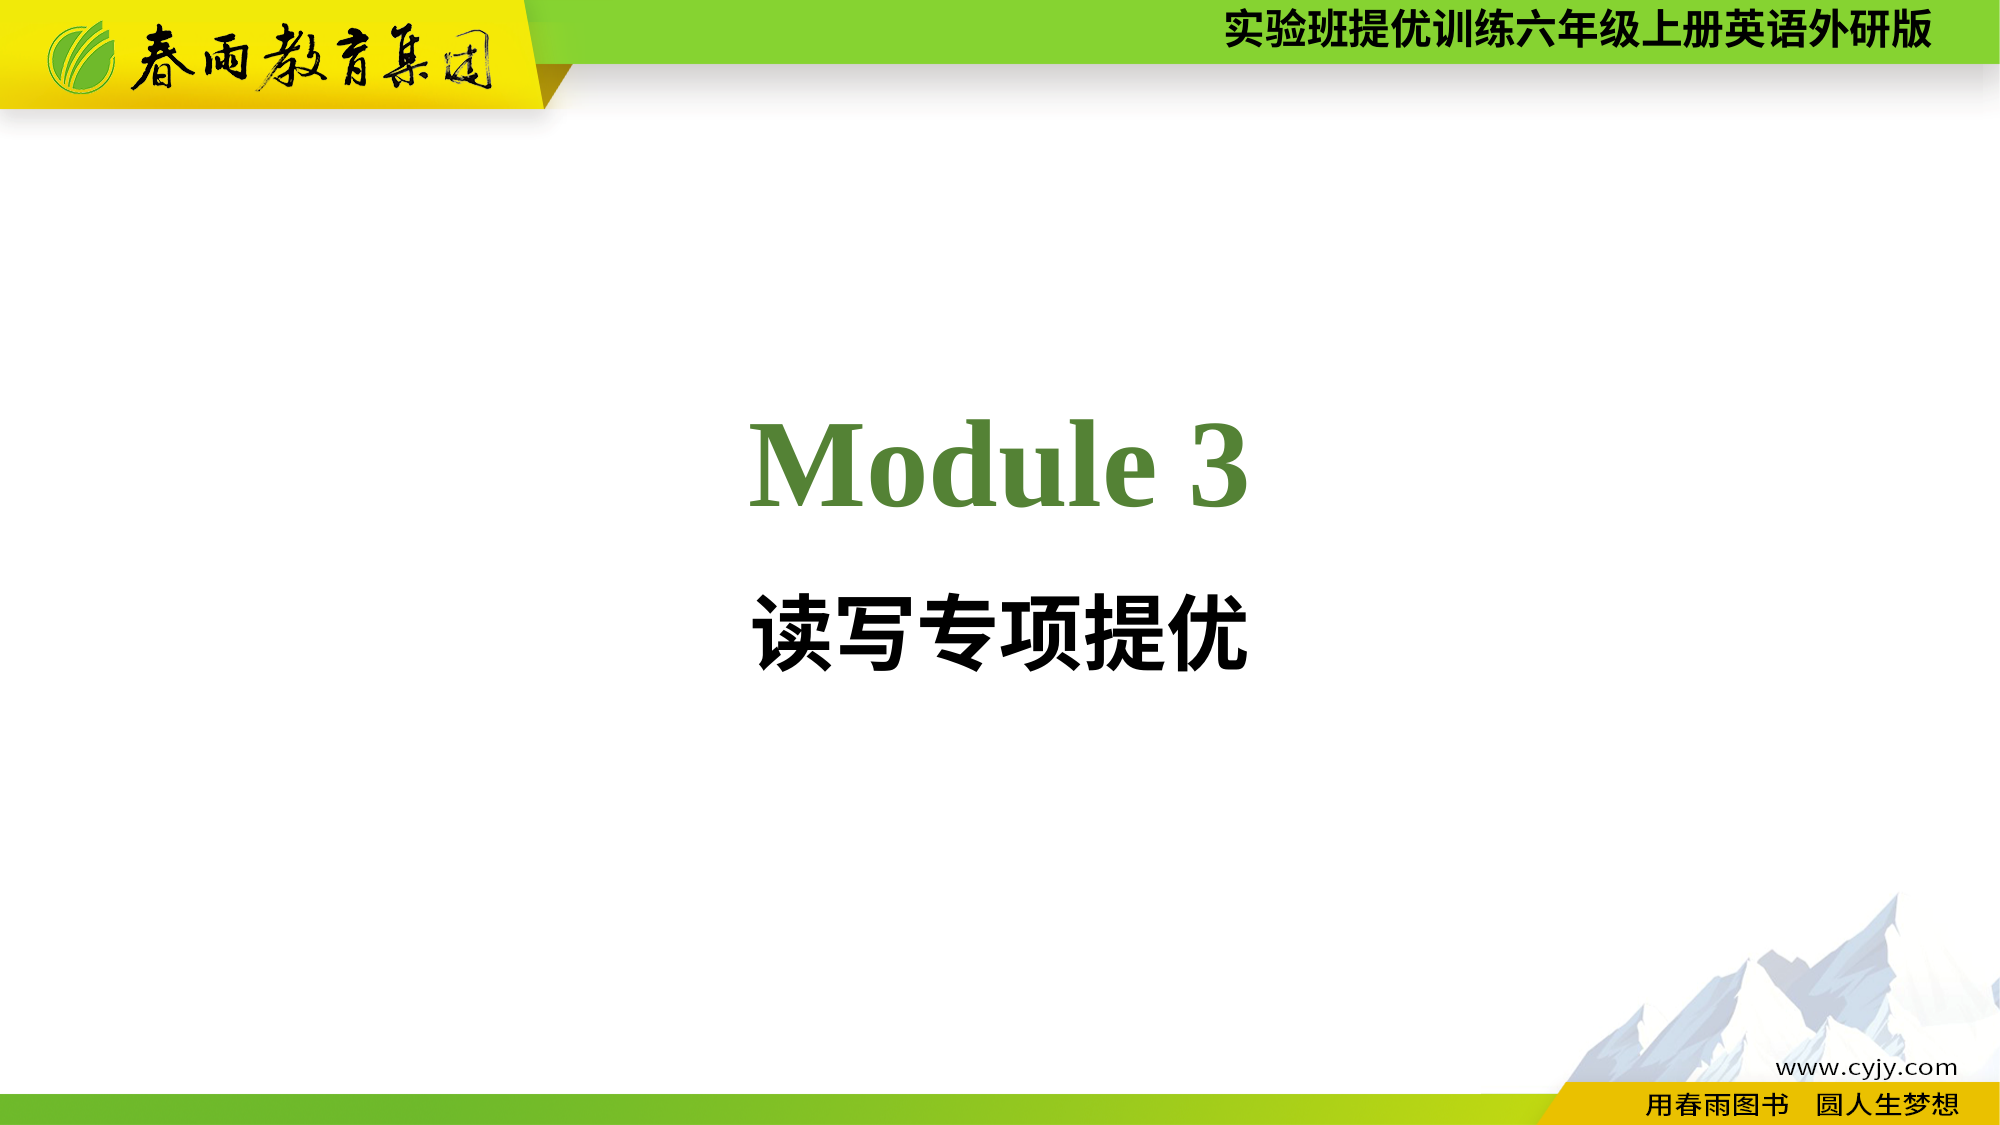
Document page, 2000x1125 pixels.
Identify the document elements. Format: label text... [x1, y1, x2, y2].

text_box Module 3 读写专项提优 [0, 298, 2000, 689]
picture [0, 689, 2000, 1125]
picture [0, 0, 2000, 298]
